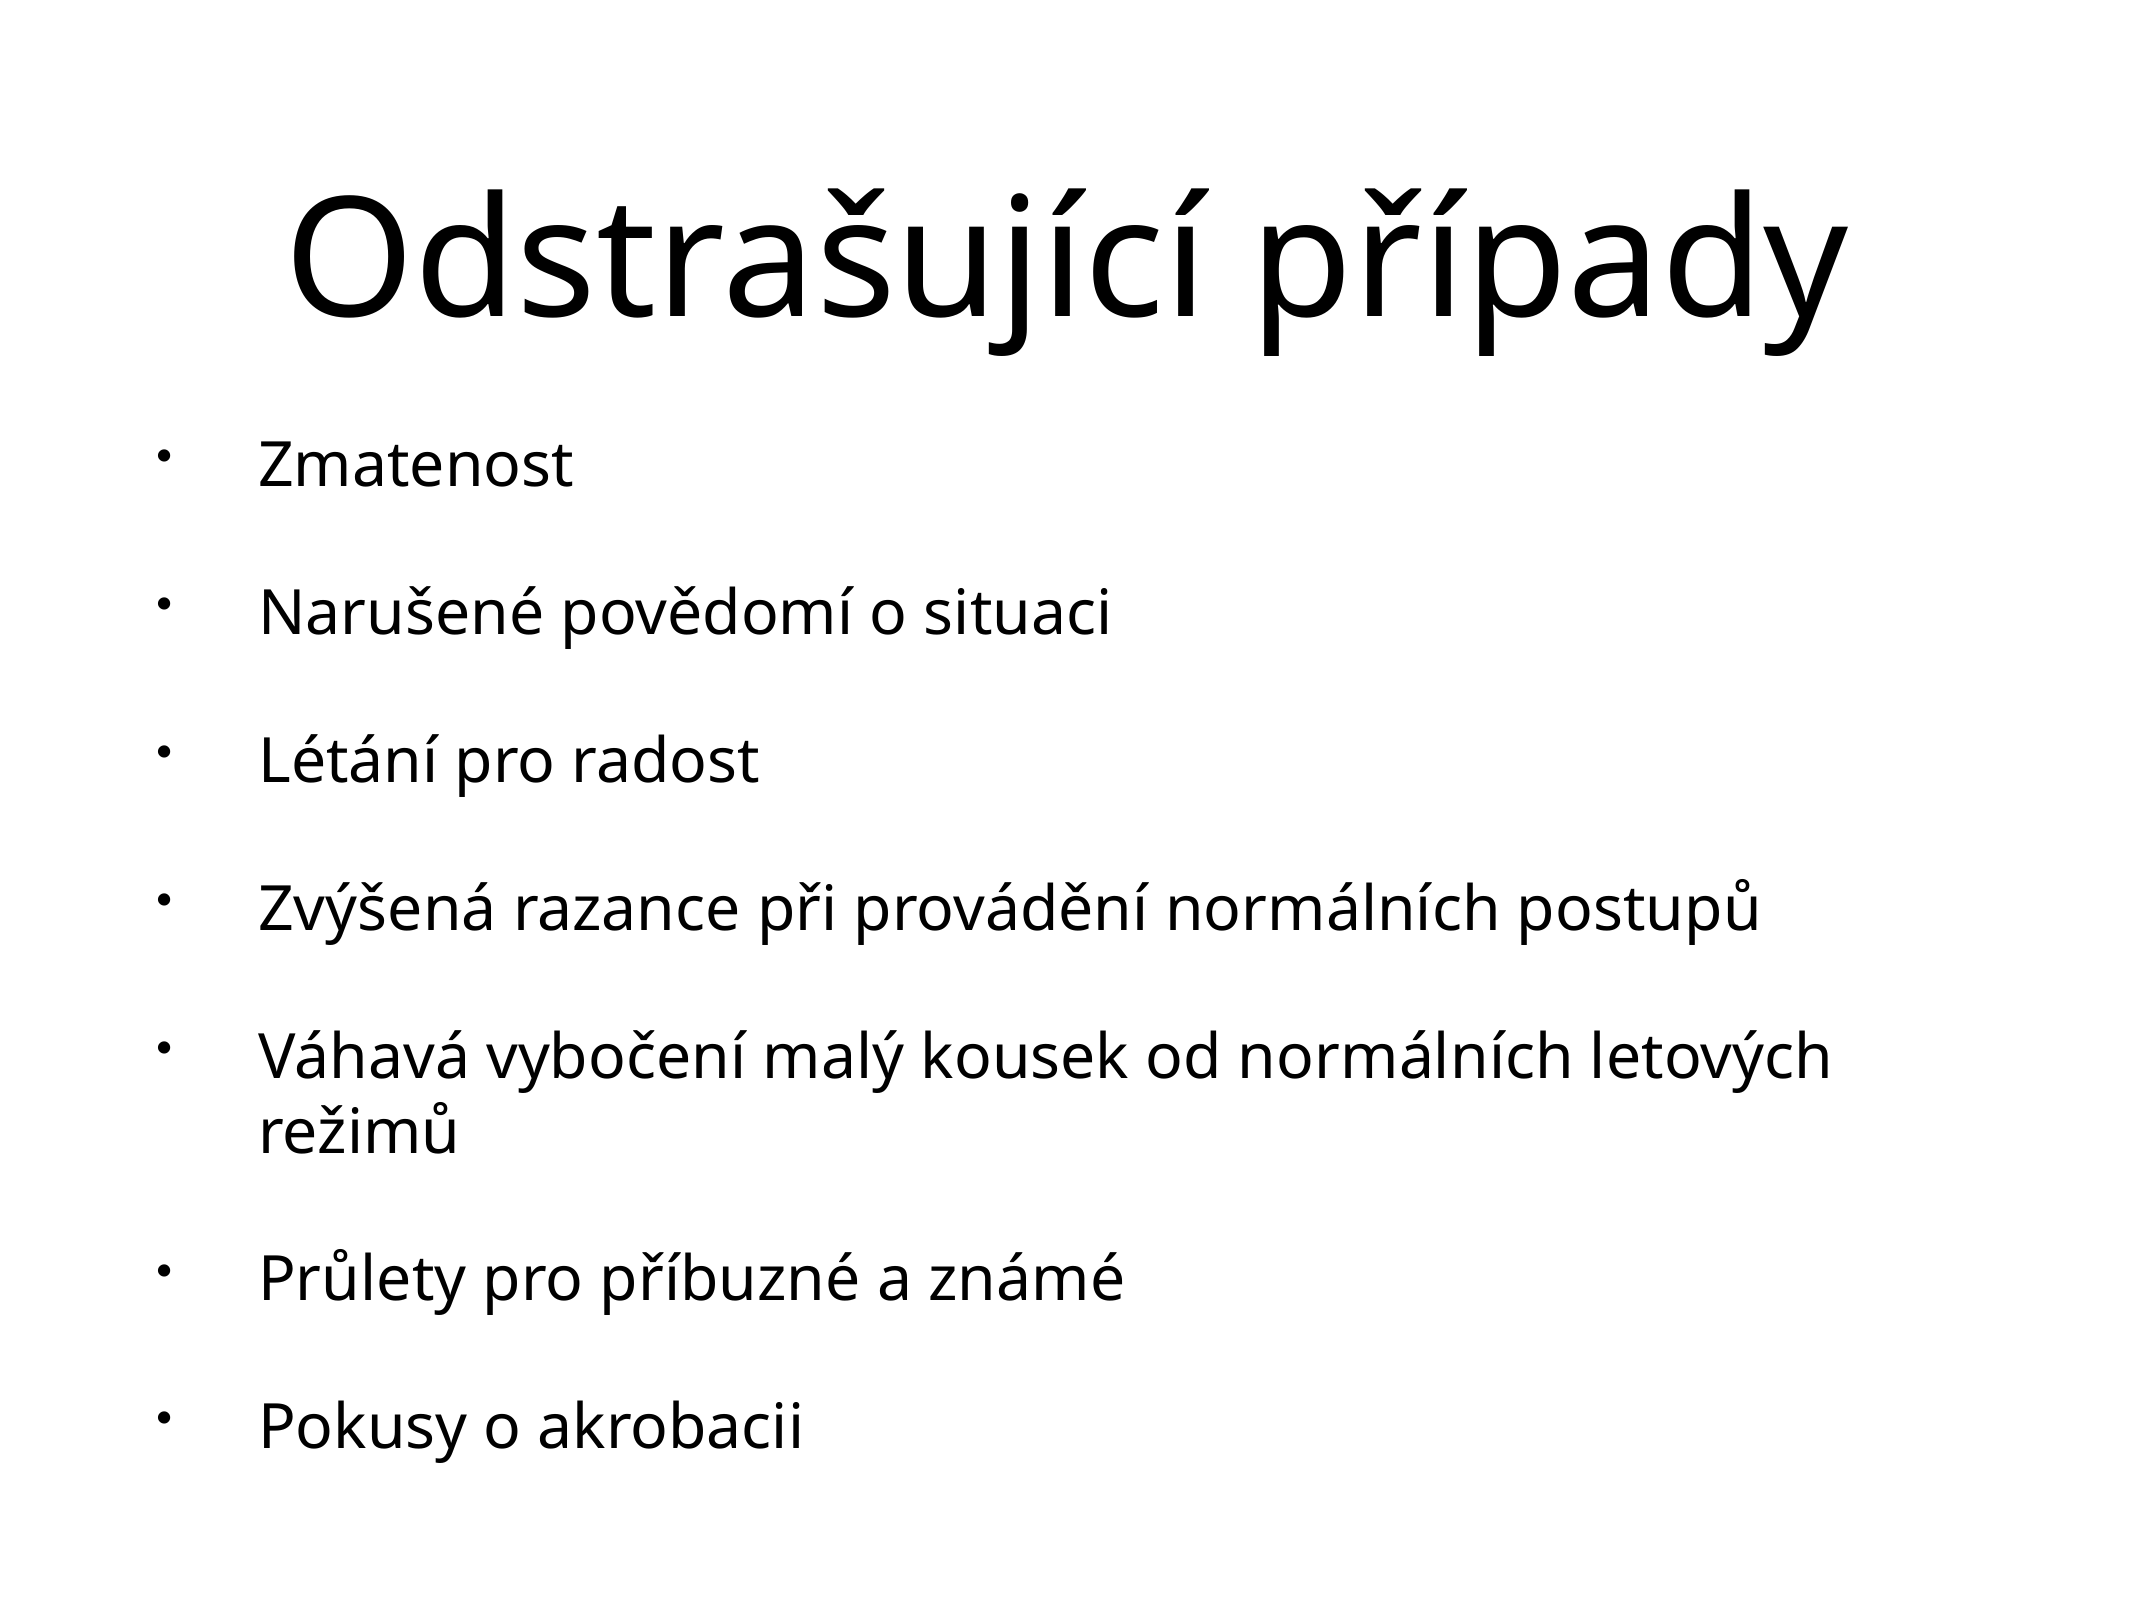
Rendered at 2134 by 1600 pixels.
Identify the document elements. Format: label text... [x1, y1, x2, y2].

title Odstrašující případy [155, 72, 1978, 426]
list Zmatenost Narušené povědomí o situaci Létání pro radost Zvýšená razance při provádění normálních postupů Váhavá vybočení malý kousek od normálních letových režimů Průlety pro příbuzné a známé Pokusy o akrobacii [155, 426, 1978, 1459]
